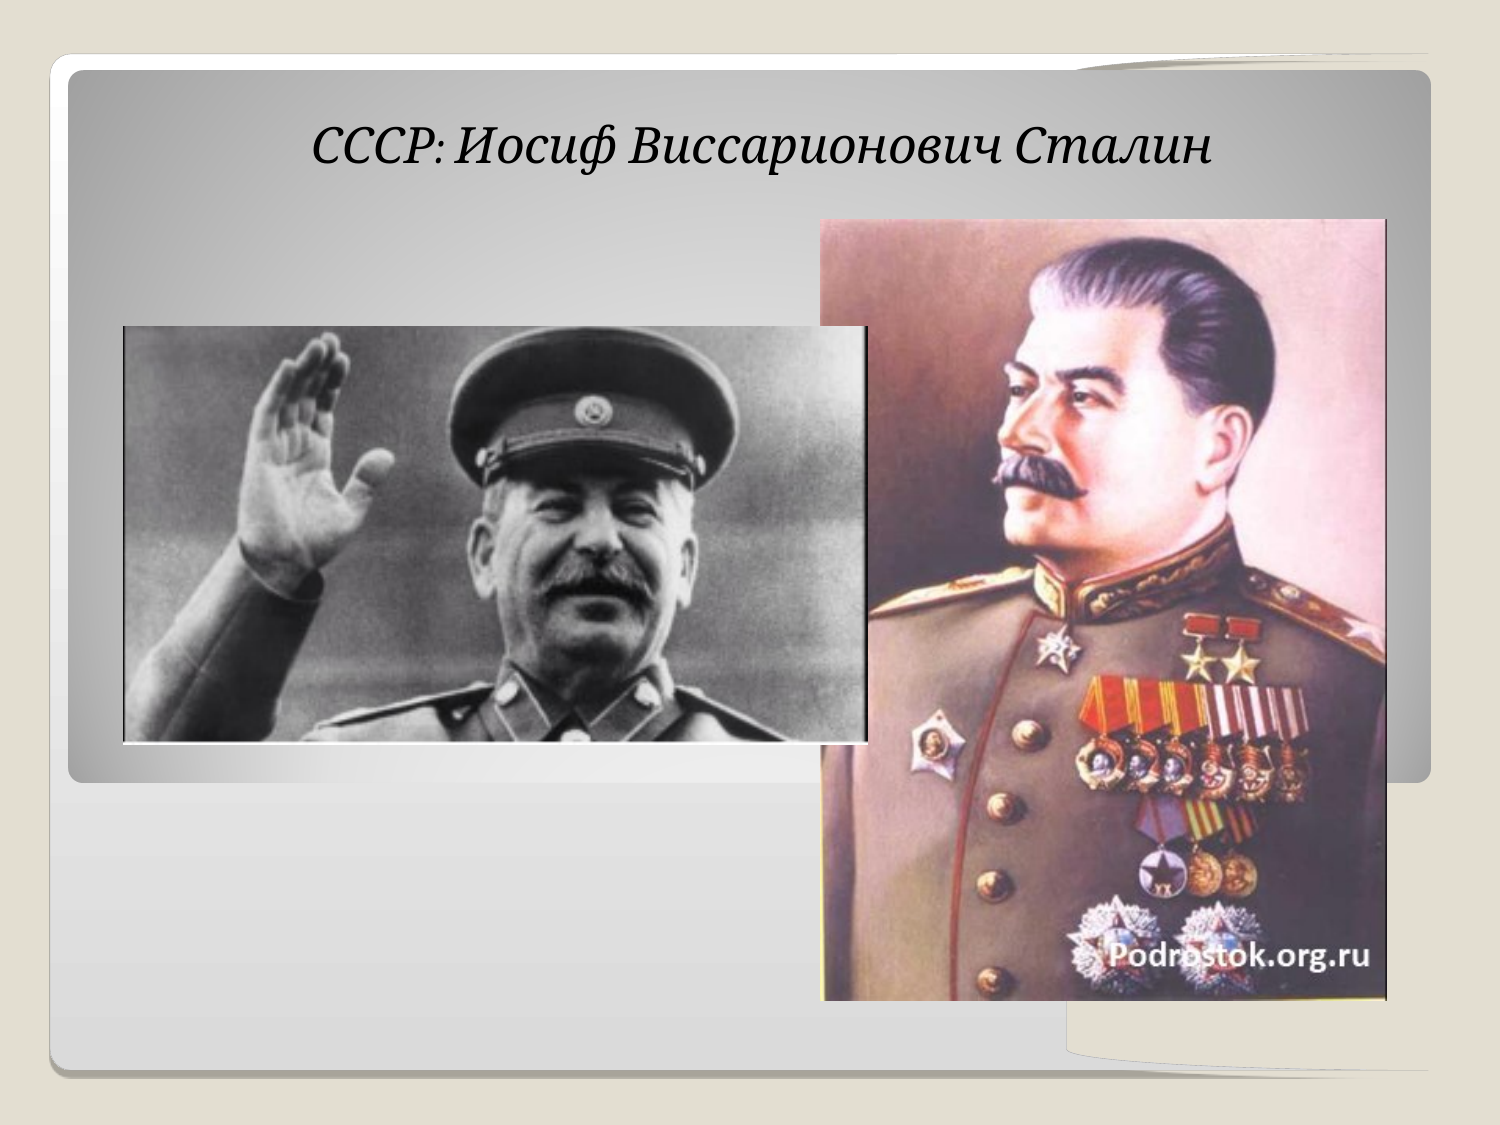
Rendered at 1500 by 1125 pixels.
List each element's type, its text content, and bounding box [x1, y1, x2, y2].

list СССР: Иосиф Виссарионович Сталин [88, 113, 1431, 183]
picture [67, 69, 1432, 1002]
